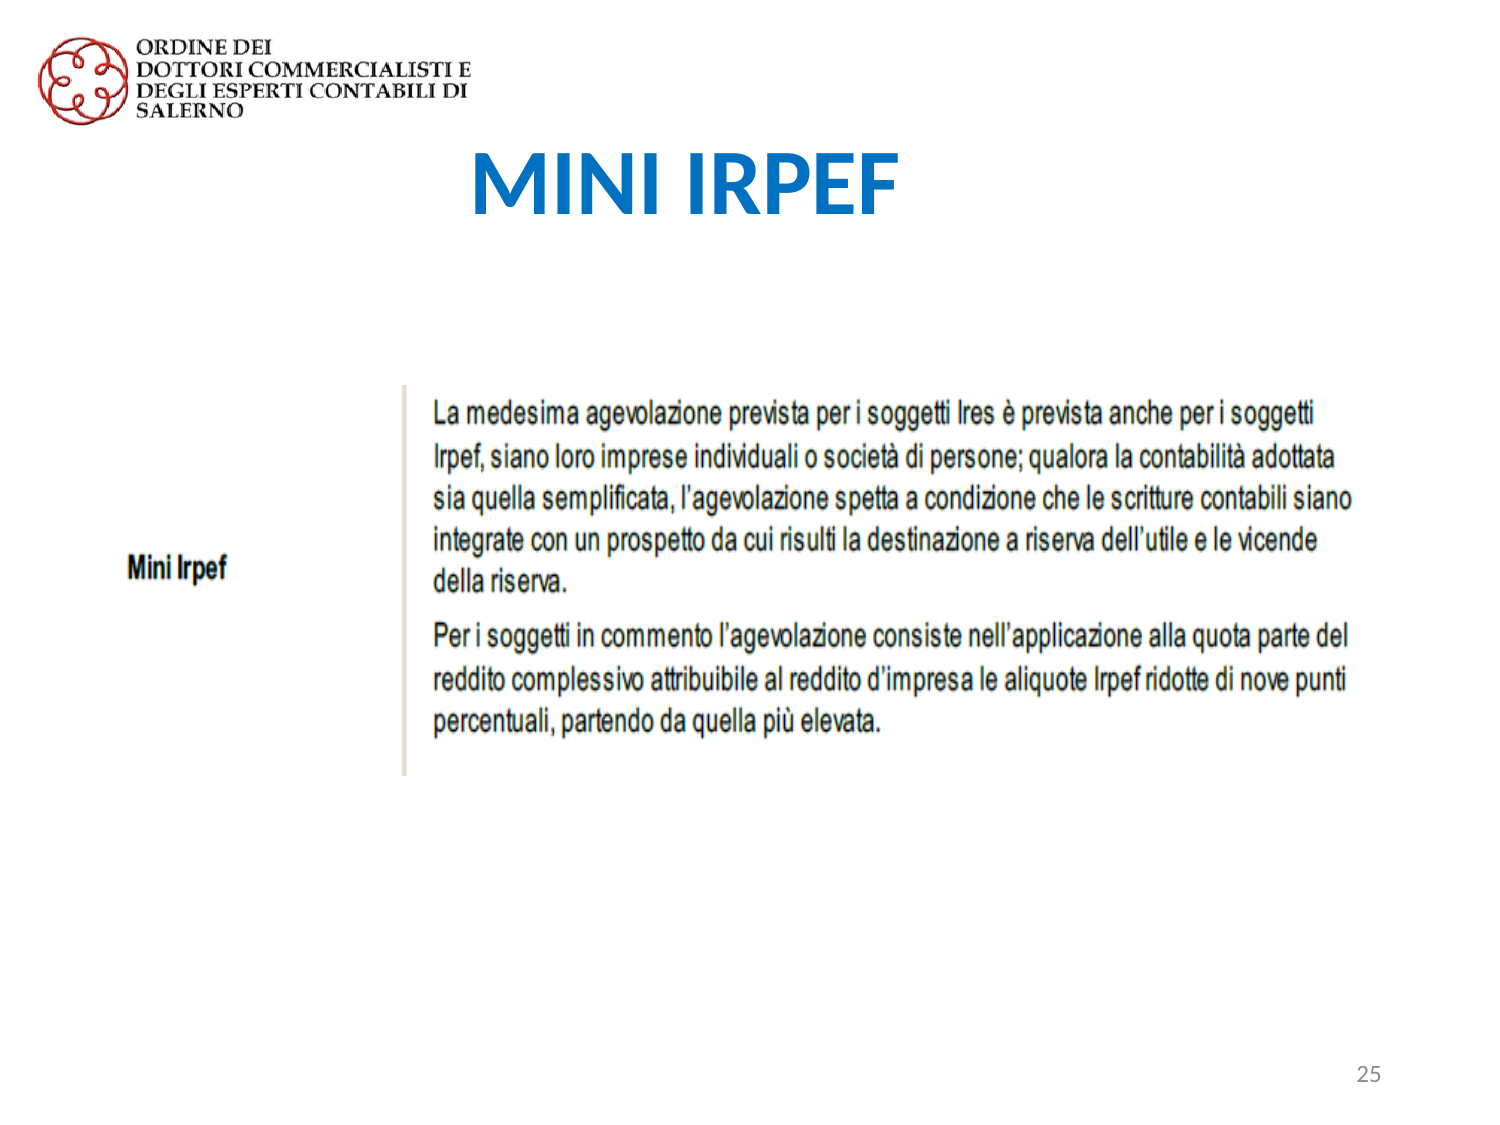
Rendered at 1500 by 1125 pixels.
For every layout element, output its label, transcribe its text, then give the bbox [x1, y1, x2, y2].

title MINI IRPEF [58, 126, 1334, 277]
picture [29, 29, 479, 127]
slide_number 25 [1059, 1042, 1397, 1103]
picture [110, 385, 1390, 776]
